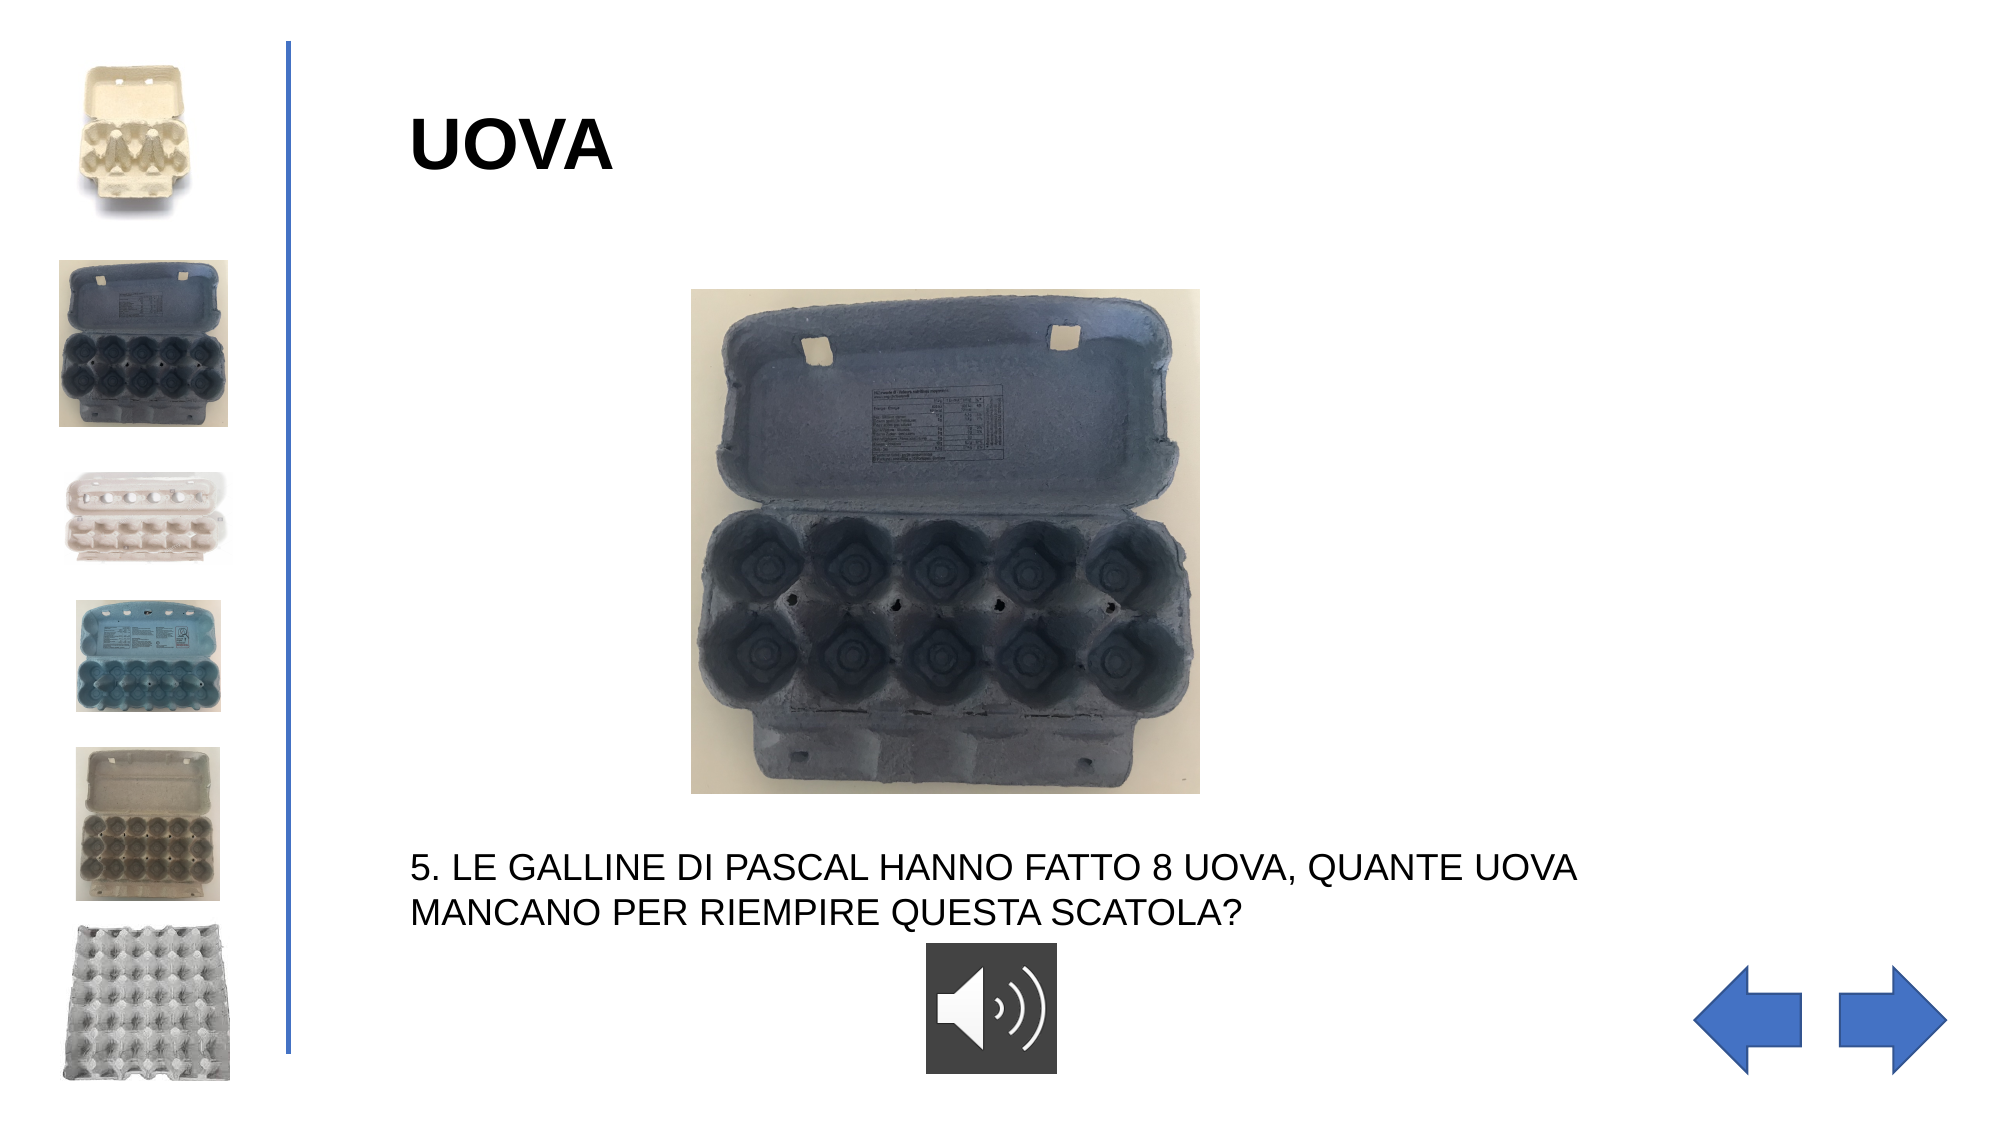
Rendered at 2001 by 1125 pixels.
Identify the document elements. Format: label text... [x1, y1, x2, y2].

picture [64, 33, 206, 249]
picture [924, 941, 1059, 1076]
text_box [1693, 964, 1802, 1076]
picture [690, 289, 1200, 794]
picture [64, 472, 233, 565]
text_box UOVA [394, 89, 631, 192]
picture [70, 747, 225, 901]
text_box 5. LE GALLINE DI PASCAL HANNO FATTO 8 UOVA, QUANTE UOVA MANCANO PER RIEMPIRE QUESTA SCATOLA? [395, 835, 1656, 941]
picture [60, 917, 230, 1092]
picture [59, 260, 228, 428]
picture [76, 600, 221, 712]
text_box [1838, 964, 1948, 1076]
